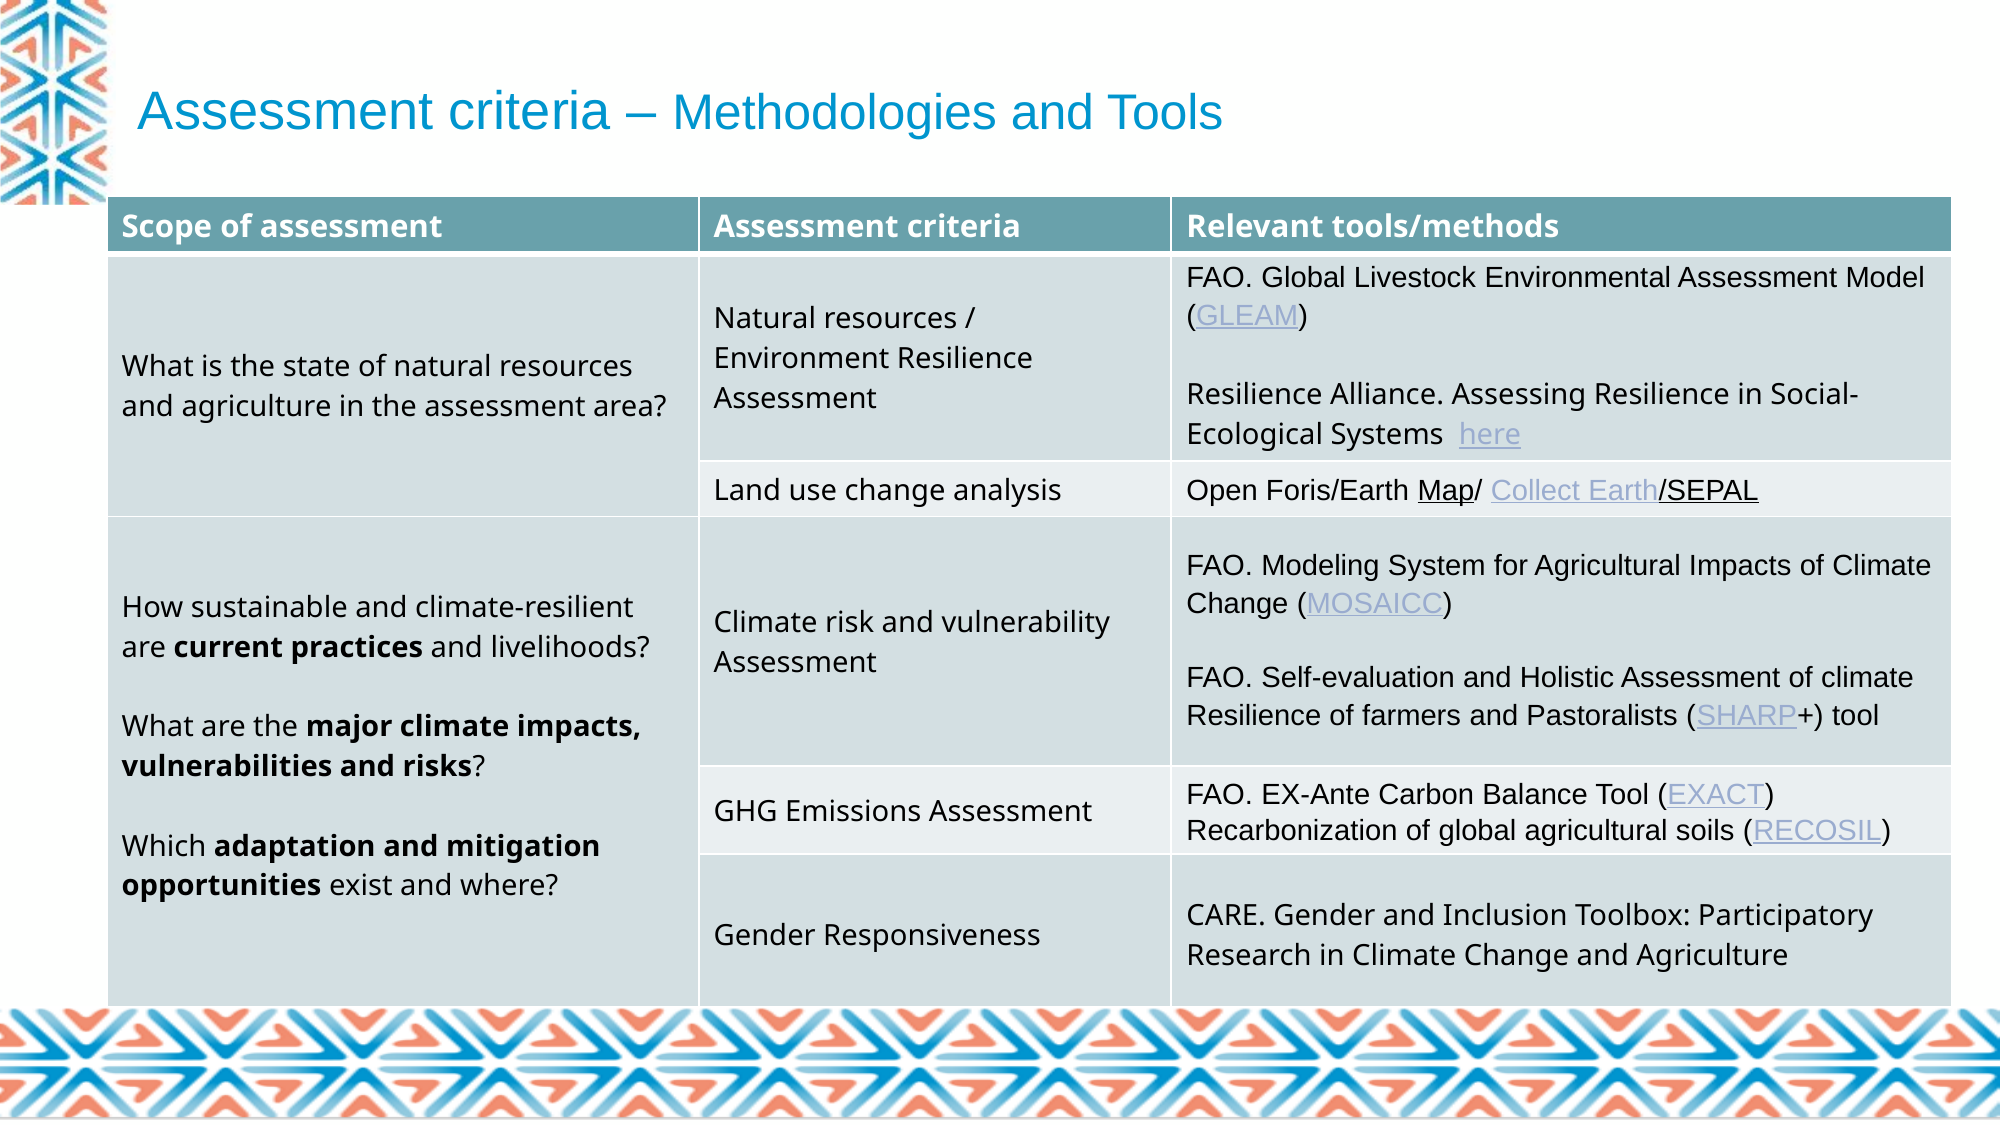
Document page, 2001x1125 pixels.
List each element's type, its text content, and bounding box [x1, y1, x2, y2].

table_cell CARE. Gender and Inclusion Toolbox: Participatory Research in Climate Change and Agriculture [1172, 855, 1951, 1006]
table_header Assessment criteria [700, 197, 1170, 251]
table_cell Open Foris/Earth Map/ Collect Earth/SEPAL [1172, 462, 1951, 516]
table_cell FAO. EX-Ante Carbon Balance Tool (EXACT) Recarbonization of global agricultural soils (RECOSIL) [1172, 767, 1951, 853]
table_cell Gender Responsiveness [700, 855, 1170, 1006]
table_cell What is the state of natural resources and agriculture in the assessment area? [108, 257, 698, 516]
picture [0, 1006, 2000, 1120]
table_cell GHG Emissions Assessment [700, 767, 1170, 853]
table_cell Climate risk and vulnerability Assessment [700, 517, 1170, 765]
picture [1, 0, 115, 204]
table_cell FAO. Global Livestock Environmental Assessment Model (GLEAM) Resilience Alliance. Assessing Resilience in Social-Ecological Systems here [1172, 257, 1951, 460]
table_header Scope of assessment [108, 197, 698, 251]
table_cell FAO. Modeling System for Agricultural Impacts of Climate Change (MOSAICC) FAO. Self-evaluation and Holistic Assessment of climate Resilience of farmers and Pastoralists (SHARP+) tool [1172, 517, 1951, 765]
list Assessment criteria – Methodologies and Tools [123, 61, 1977, 154]
table_cell Natural resources / Environment Resilience Assessment [700, 257, 1170, 460]
table_header Relevant tools/methods [1172, 197, 1951, 251]
table_cell How sustainable and climate-resilient are current practices and livelihoods? What are the major climate impacts, vulnerabilities and risks? Which adaptation and mitigation opportunities exist and where? [108, 517, 698, 1006]
table_cell Land use change analysis [700, 462, 1170, 516]
